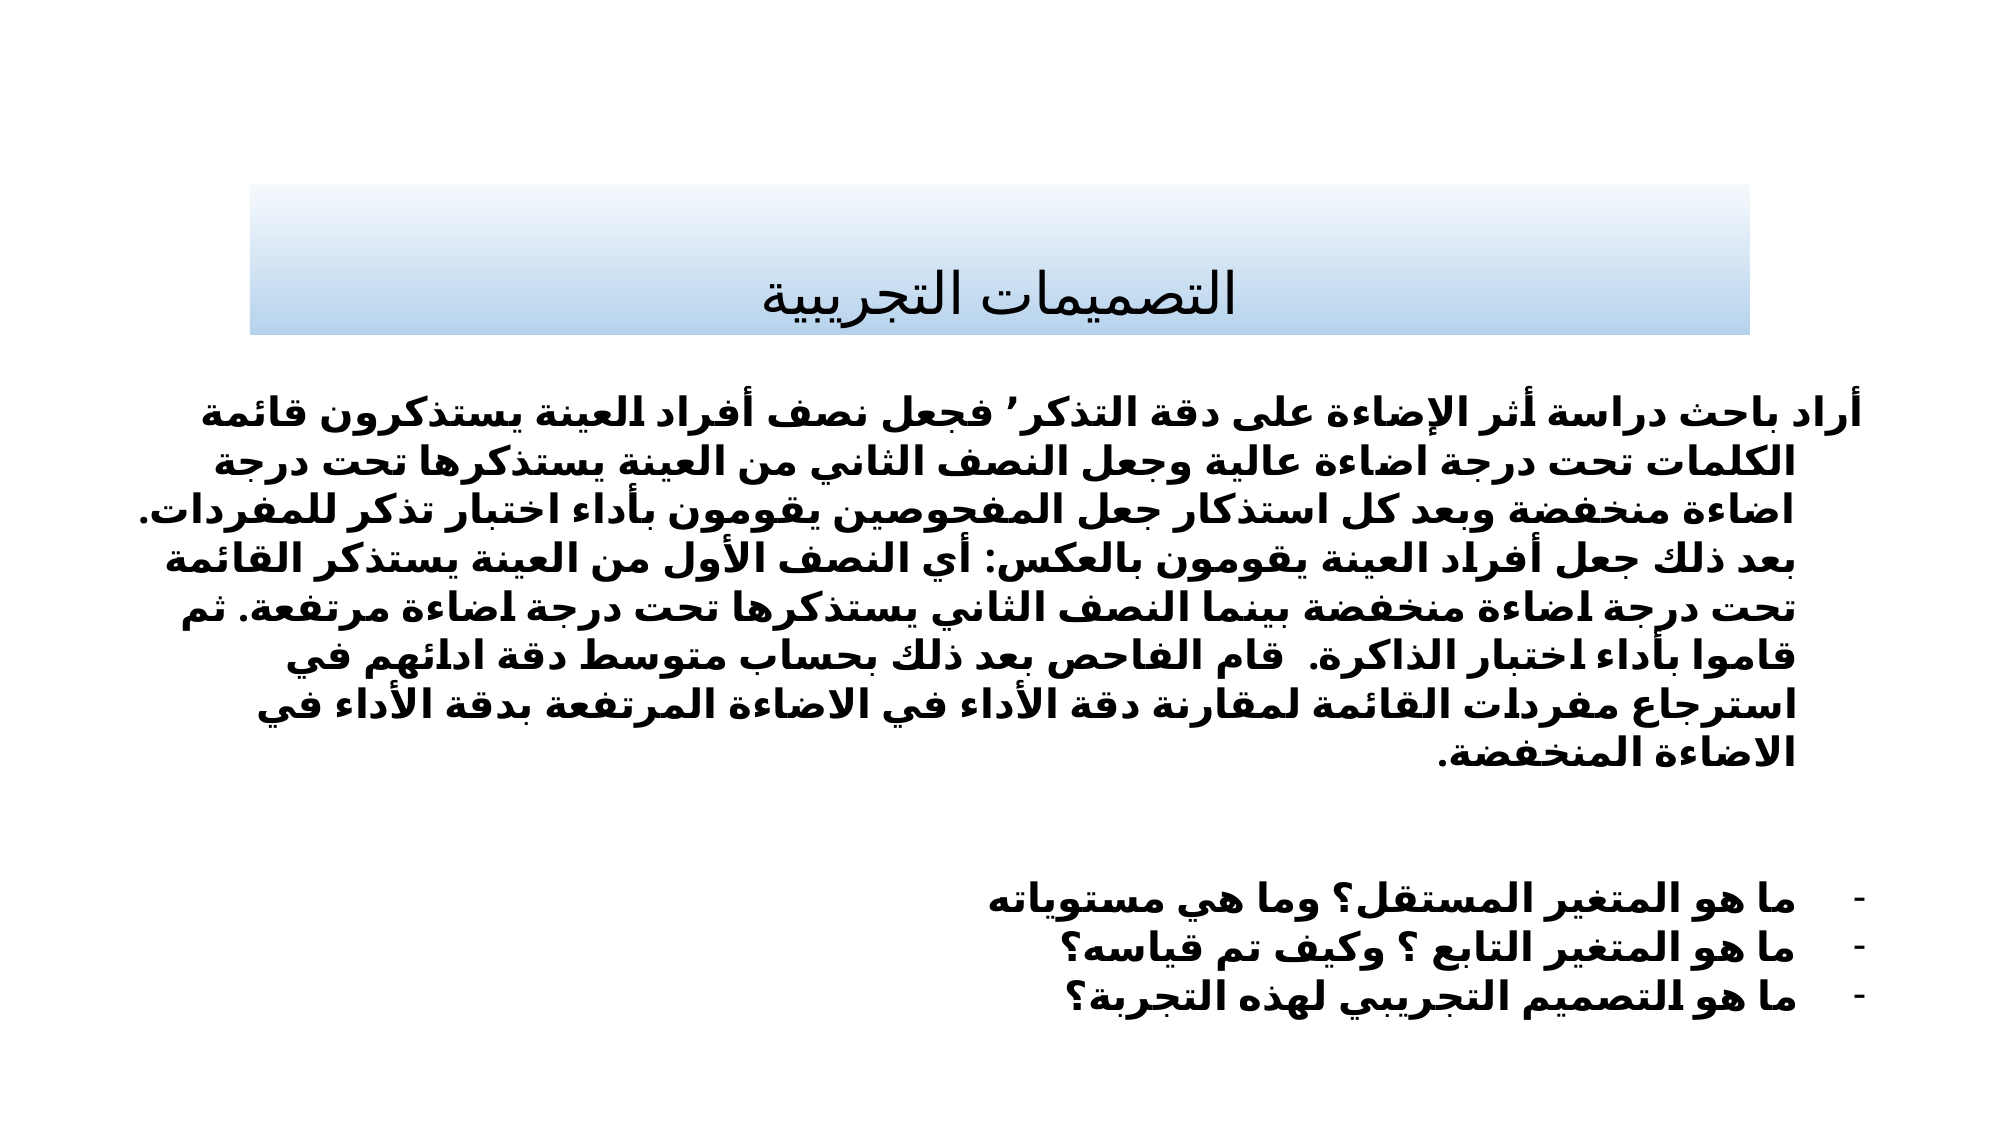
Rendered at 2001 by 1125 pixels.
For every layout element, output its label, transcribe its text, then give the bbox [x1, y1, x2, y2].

subtitle أراد باحث دراسة أثر الإضاءة على دقة التذكر٬ فجعل نصف أفراد العينة يستذكرون قائمة الكلمات تحت درجة اضاءة عالية وجعل النصف الثاني من العينة يستذكرها تحت درجة اضاءة منخفضة وبعد كل استذكار جعل المفحوصين يقومون بأداء اختبار تذكر للمفردات. بعد ذلك جعل أفراد العينة يقومون بالعكس: أي النصف الأول من العينة يستذكر القائمة تحت درجة اضاءة منخفضة بينما النصف الثاني يستذكرها تحت درجة اضاءة مرتفعة. ثم قاموا بأداء اختبار الذاكرة. قام الفاحص بعد ذلك بحساب متوسط دقة ادائهم في استرجاع مفردات القائمة لمقارنة دقة الأداء في الاضاءة المرتفعة بدقة الأداء في الاضاءة المنخفضة. ما هو المتغير المستقل؟ وما هي مستوياته ما هو المتغير التابع ؟ وكيف تم قياسه؟ ما هو التصميم التجريبي لهذه التجربة؟ [121, 378, 1879, 1032]
title التصميمات التجريبية [249, 184, 1750, 335]
